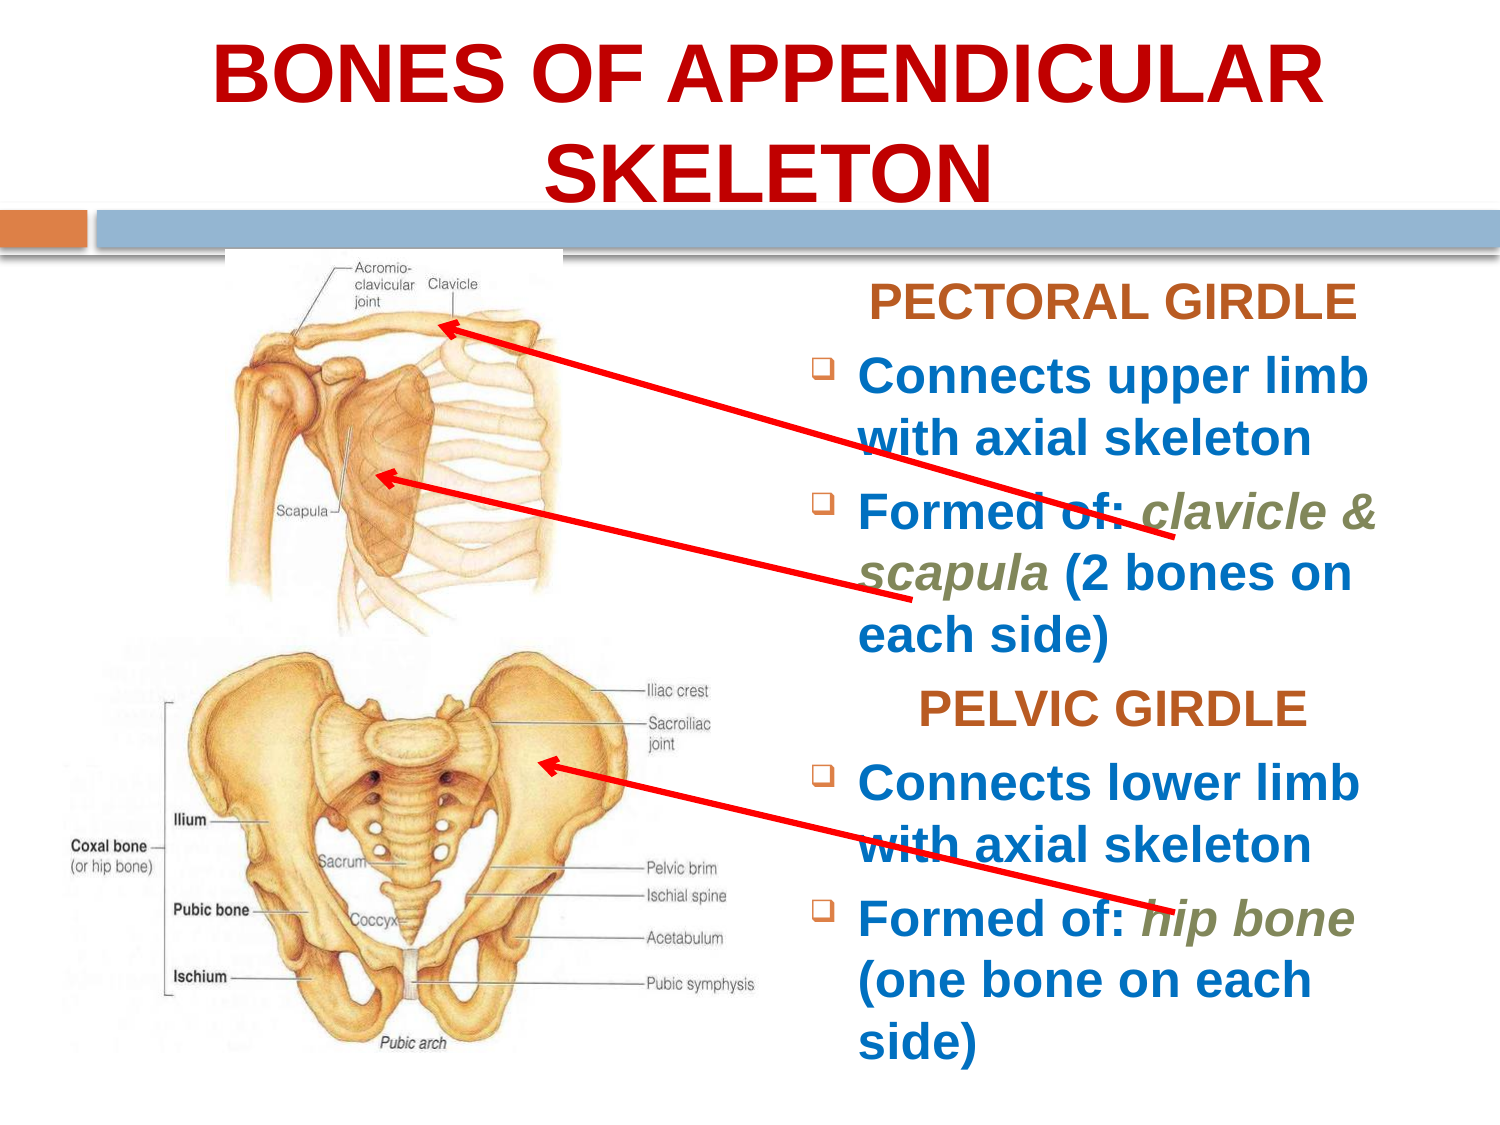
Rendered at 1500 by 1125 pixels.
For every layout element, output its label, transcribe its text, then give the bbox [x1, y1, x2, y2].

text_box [437, 324, 1176, 538]
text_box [537, 762, 1176, 913]
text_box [374, 474, 913, 601]
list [224, 249, 564, 636]
title BONES OF APPENDICULAR SKELETON [99, 37, 1438, 200]
picture [62, 637, 765, 1053]
list PECTORAL GIRDLE Connects upper limb with axial skeleton Formed of: clavicle & scapula (2 bones on each side) PELVIC GIRDLE Connects lower limb with axial skeleton Formed of: hip bone (one bone on each side) [794, 260, 1433, 1088]
